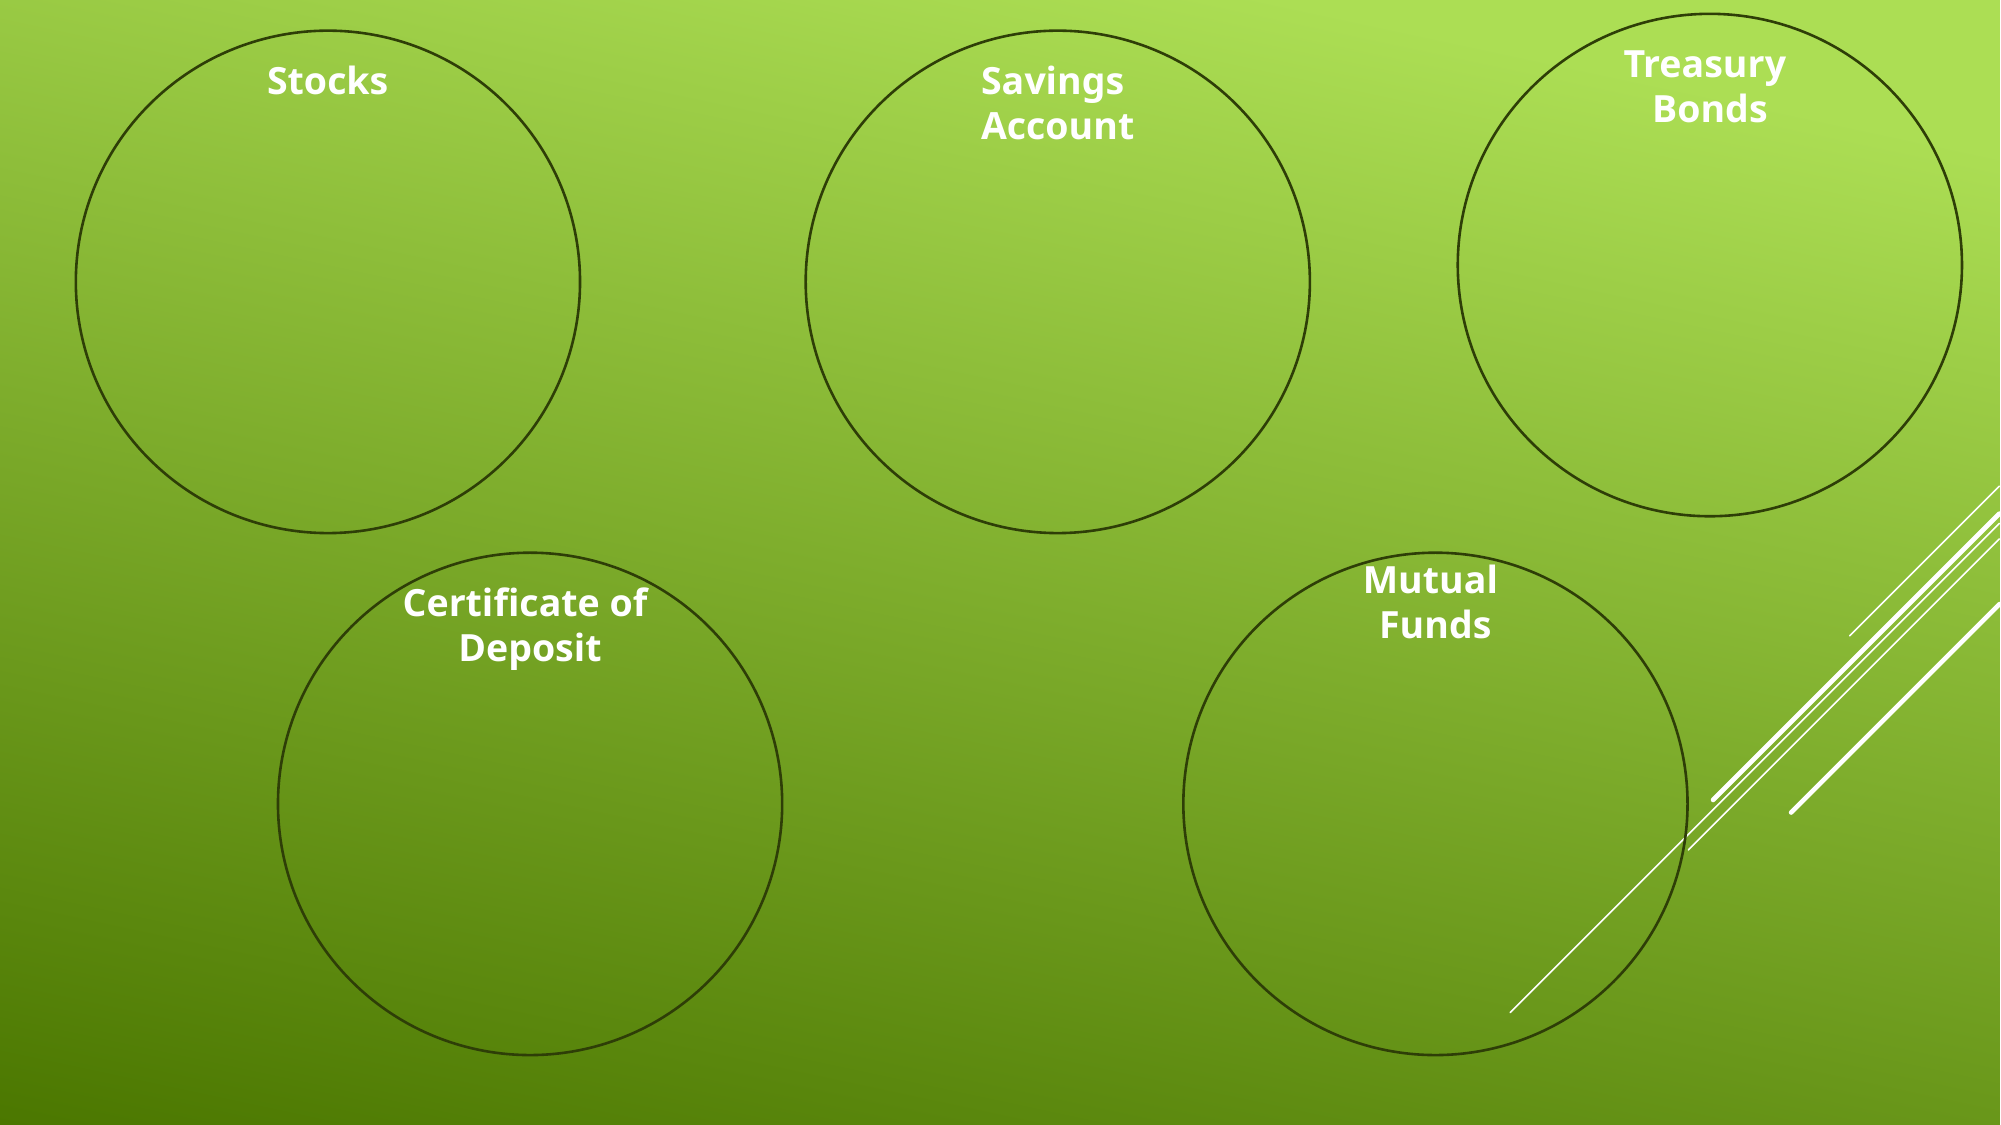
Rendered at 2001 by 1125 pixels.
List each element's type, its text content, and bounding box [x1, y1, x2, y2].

text_box Mutual Funds [1182, 551, 1689, 1057]
text_box Certificate of Deposit [276, 551, 784, 1057]
text_box Treasury Bonds [1456, 12, 1964, 518]
text_box Stocks [74, 29, 582, 535]
text_box Savings Account [804, 29, 1312, 535]
